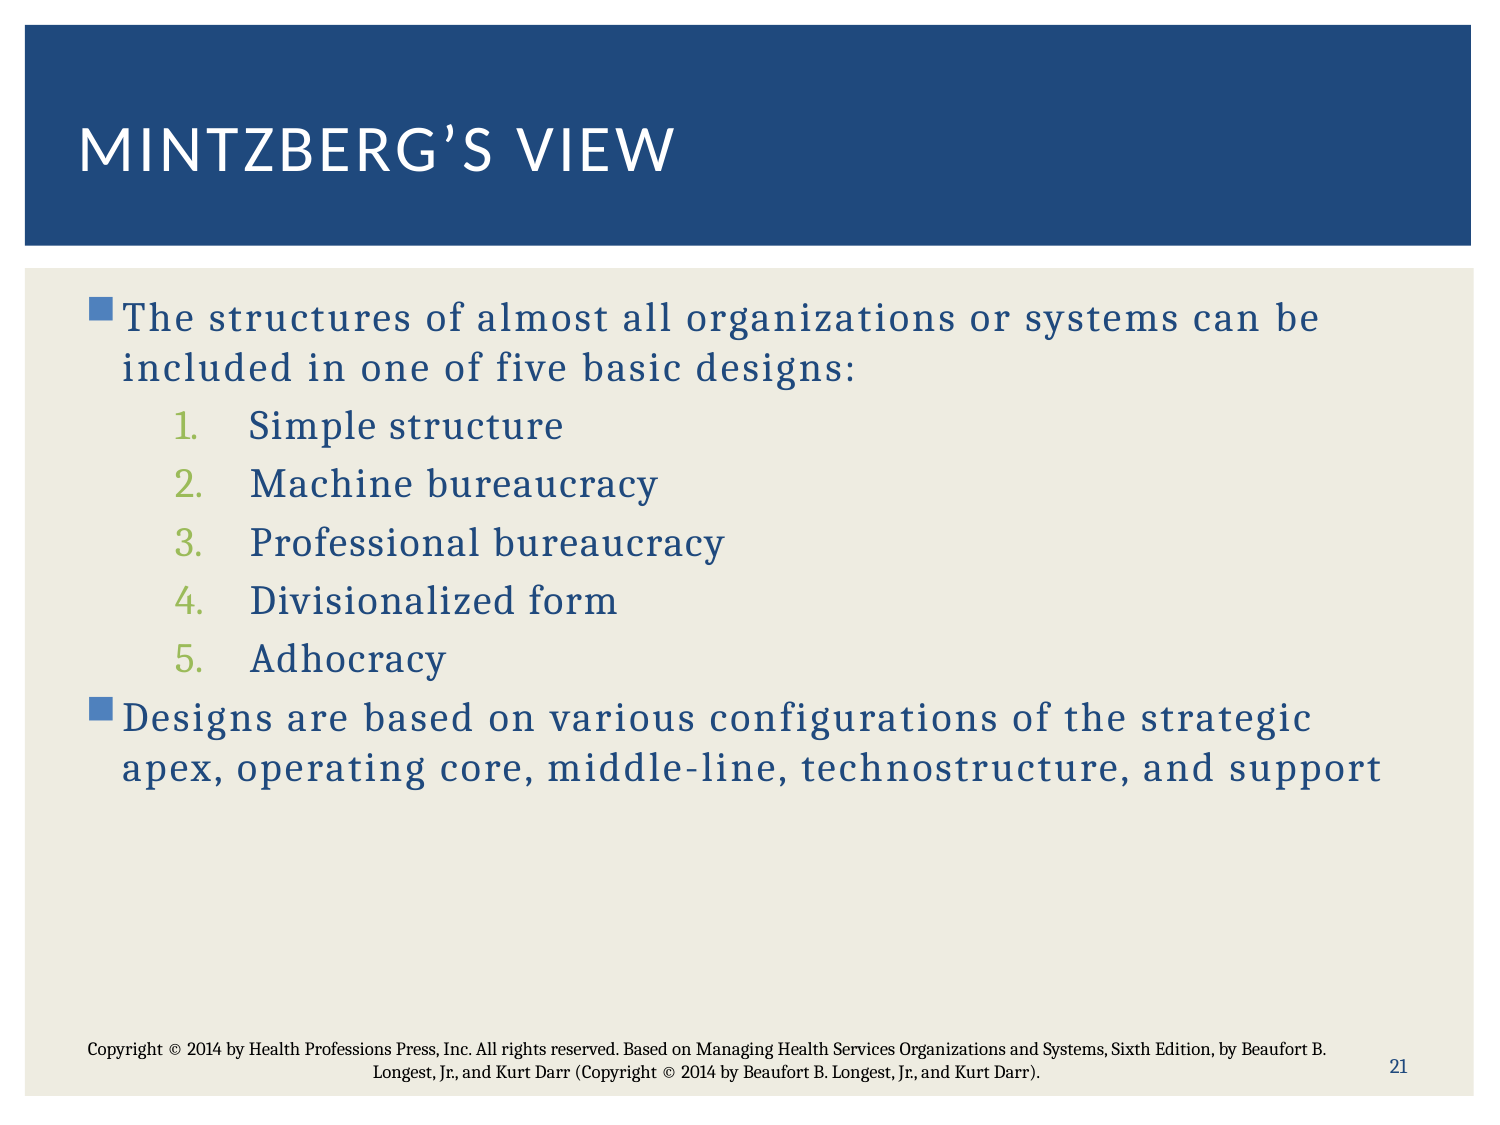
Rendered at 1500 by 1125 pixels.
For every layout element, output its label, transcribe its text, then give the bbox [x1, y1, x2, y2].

title Mintzberg’s view [62, 58, 1438, 232]
slide_number 21 [1349, 1041, 1448, 1089]
list The structures of almost all organizations or systems can be included in one of five basic designs: Simple structure Machine bureaucracy Professional bureaucracy Divisionalized form Adhocracy Designs are based on various configurations of the strategic apex, operating core, middle-line, technostructure, and support [62, 281, 1442, 1005]
